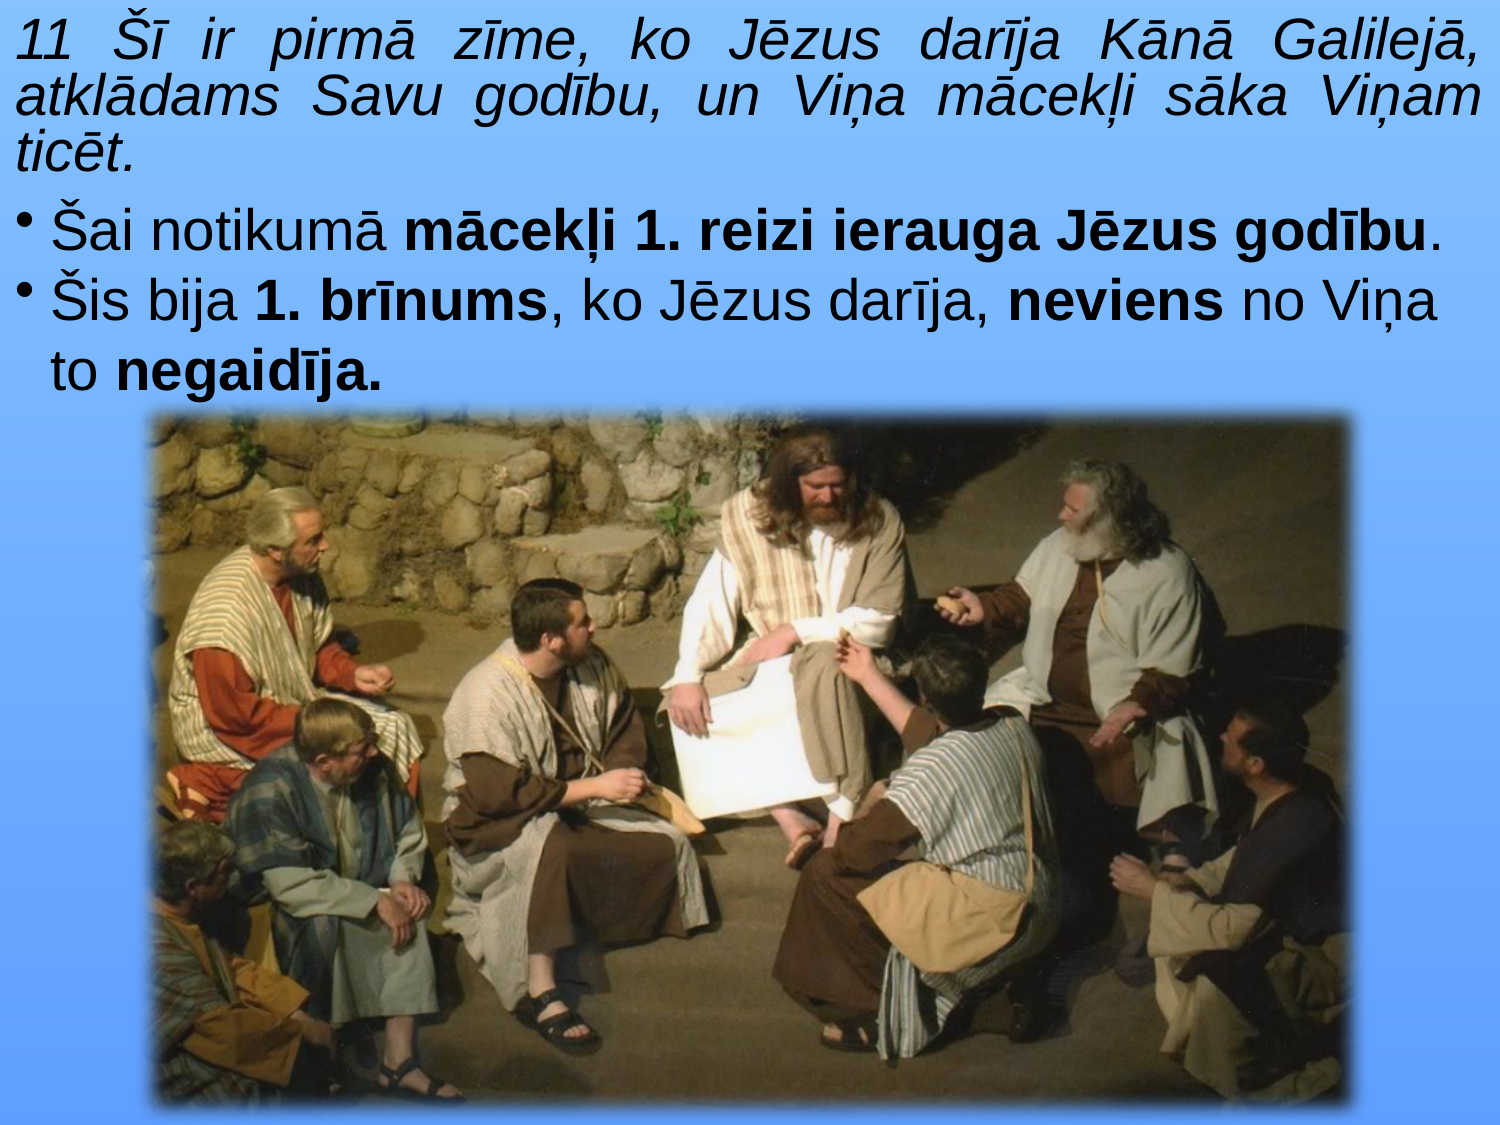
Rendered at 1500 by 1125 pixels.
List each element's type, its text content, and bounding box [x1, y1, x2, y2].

list 11 Šī ir pirmā zīme, ko Jēzus darīja Kānā Galilejā, atklādams Savu godību, un Viņa mācekļi sāka Viņam ticēt. [0, 6, 1500, 181]
text_box Šai notikumā mācekļi 1. reizi ierauga Jēzus godību. Šis bija 1. brīnums, ko Jēzus darīja, neviens no Viņa to negaidīja. [0, 184, 1500, 410]
picture [135, 396, 1369, 1125]
